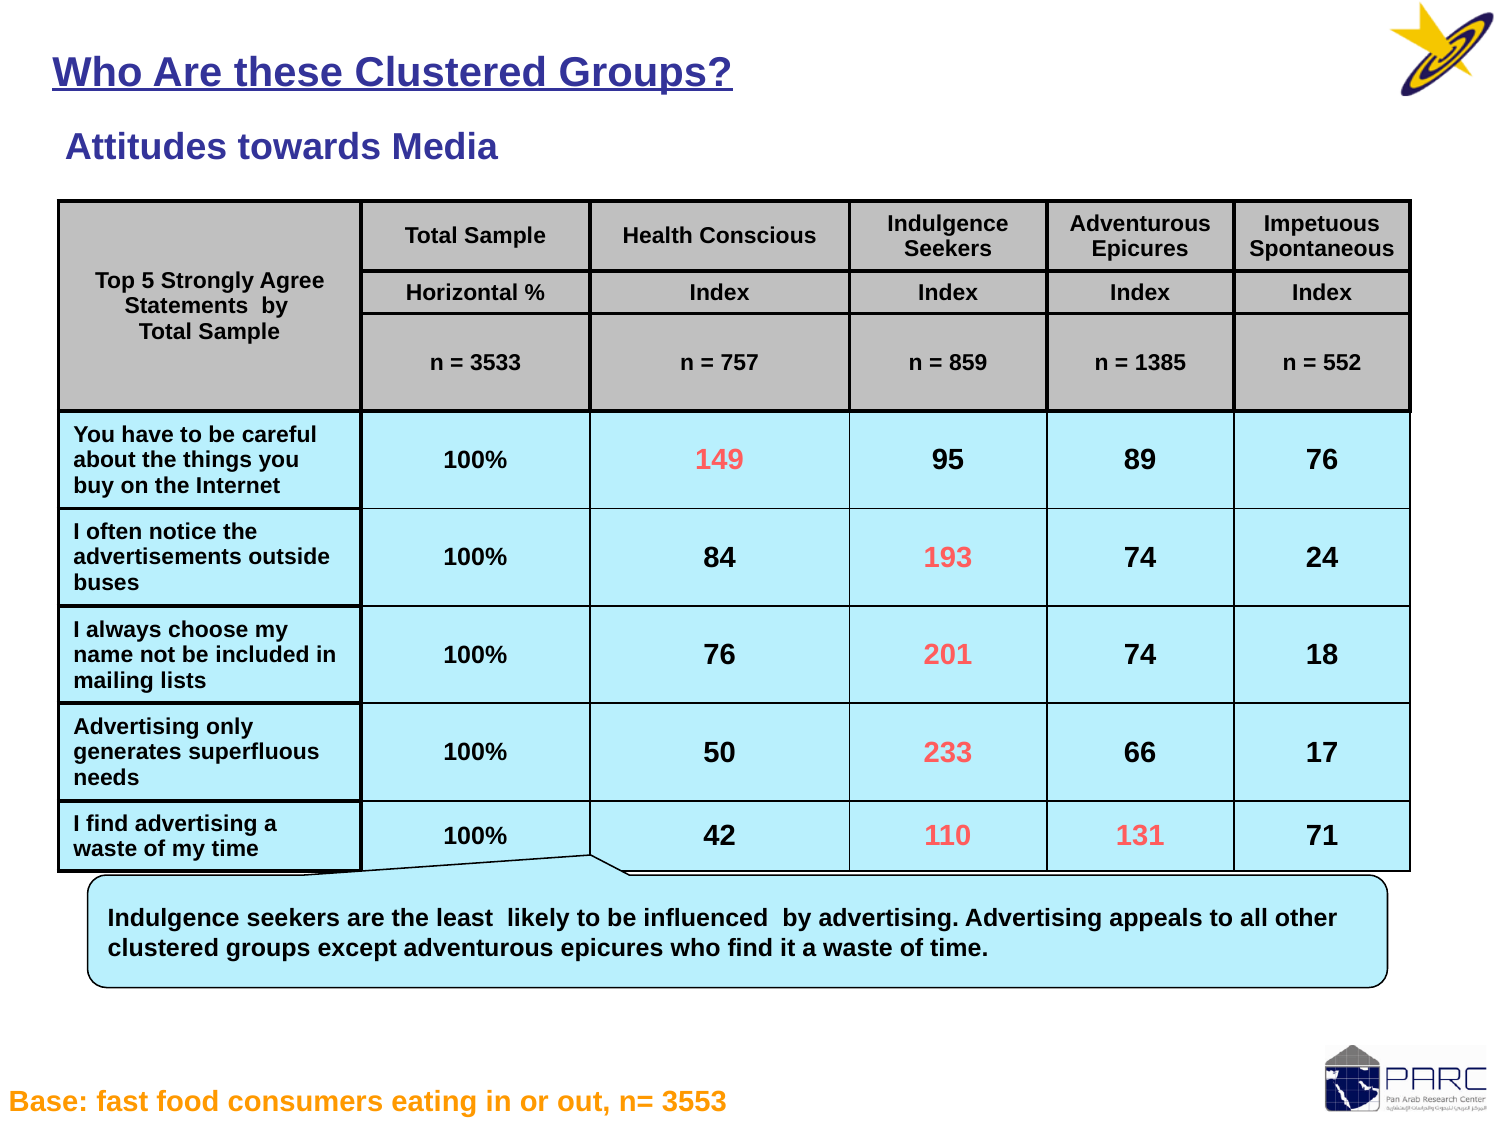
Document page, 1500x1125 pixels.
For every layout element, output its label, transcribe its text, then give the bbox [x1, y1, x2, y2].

table_cell 76 [591, 607, 849, 702]
table_cell 100% [363, 413, 589, 508]
table_cell n = 3533 [363, 315, 588, 409]
table_cell You have to be careful about the things you buy on the Internet [60, 413, 359, 507]
text_box Indulgence seekers are the least likely to be influenced by advertising. Advertising appeals to all other clustered groups except adventurous epicures who find it a waste of time. [87, 855, 1388, 988]
table_cell 100% [363, 802, 589, 870]
table_cell 95 [850, 413, 1046, 508]
table_cell 74 [1048, 509, 1233, 605]
table_cell 110 [850, 802, 1046, 870]
table_cell Index [851, 273, 1045, 312]
table_cell 24 [1235, 509, 1409, 605]
table_cell 201 [850, 607, 1046, 702]
table_cell 149 [591, 413, 849, 508]
table_cell Advertising only generates superfluous needs [60, 705, 359, 799]
table_cell Index [592, 273, 848, 312]
table_header Health Conscious [592, 203, 848, 269]
table_cell Index [1049, 273, 1232, 312]
text_box Who Are these Clustered Groups? [37, 36, 1200, 102]
table_header Top 5 Strongly Agree Statements by Total Sample [60, 203, 359, 409]
table_header Indulgence Seekers [851, 203, 1045, 269]
picture [1320, 1045, 1494, 1118]
table_header Impetuous Spontaneous [1236, 203, 1408, 269]
table_cell 76 [1235, 413, 1409, 508]
table_cell Horizontal % [363, 273, 588, 312]
table_cell 100% [363, 704, 589, 800]
table_cell I find advertising a waste of my time [60, 803, 359, 869]
picture [1385, 0, 1498, 100]
table_cell n = 859 [851, 315, 1045, 409]
table_cell 193 [850, 509, 1046, 605]
table_cell 100% [363, 509, 589, 605]
table_header Adventurous Epicures [1049, 203, 1232, 269]
table_cell 131 [1048, 802, 1233, 870]
text_box Attitudes towards Media [50, 114, 1213, 175]
table_cell 17 [1235, 704, 1409, 800]
table_cell 50 [591, 704, 849, 800]
table_cell 100% [363, 607, 589, 702]
table_cell 89 [1048, 413, 1233, 508]
table_cell I often notice the advertisements outside buses [60, 510, 359, 604]
table_header Total Sample [363, 203, 588, 269]
table_cell 18 [1235, 607, 1409, 702]
table_cell 71 [1235, 802, 1409, 870]
table_cell 66 [1048, 704, 1233, 800]
text_box Base: fast food consumers eating in or out, n= 3553 [0, 1074, 798, 1125]
table_cell 42 [591, 802, 849, 870]
table_cell 84 [591, 509, 849, 605]
table_cell 74 [1048, 607, 1233, 702]
table_cell I always choose my name not be included in mailing lists [60, 608, 359, 701]
table_cell Index [1236, 273, 1408, 312]
table_cell n = 1385 [1049, 315, 1232, 409]
table_cell n = 552 [1236, 315, 1408, 409]
table_cell 233 [850, 704, 1046, 800]
table_cell n = 757 [592, 315, 848, 409]
